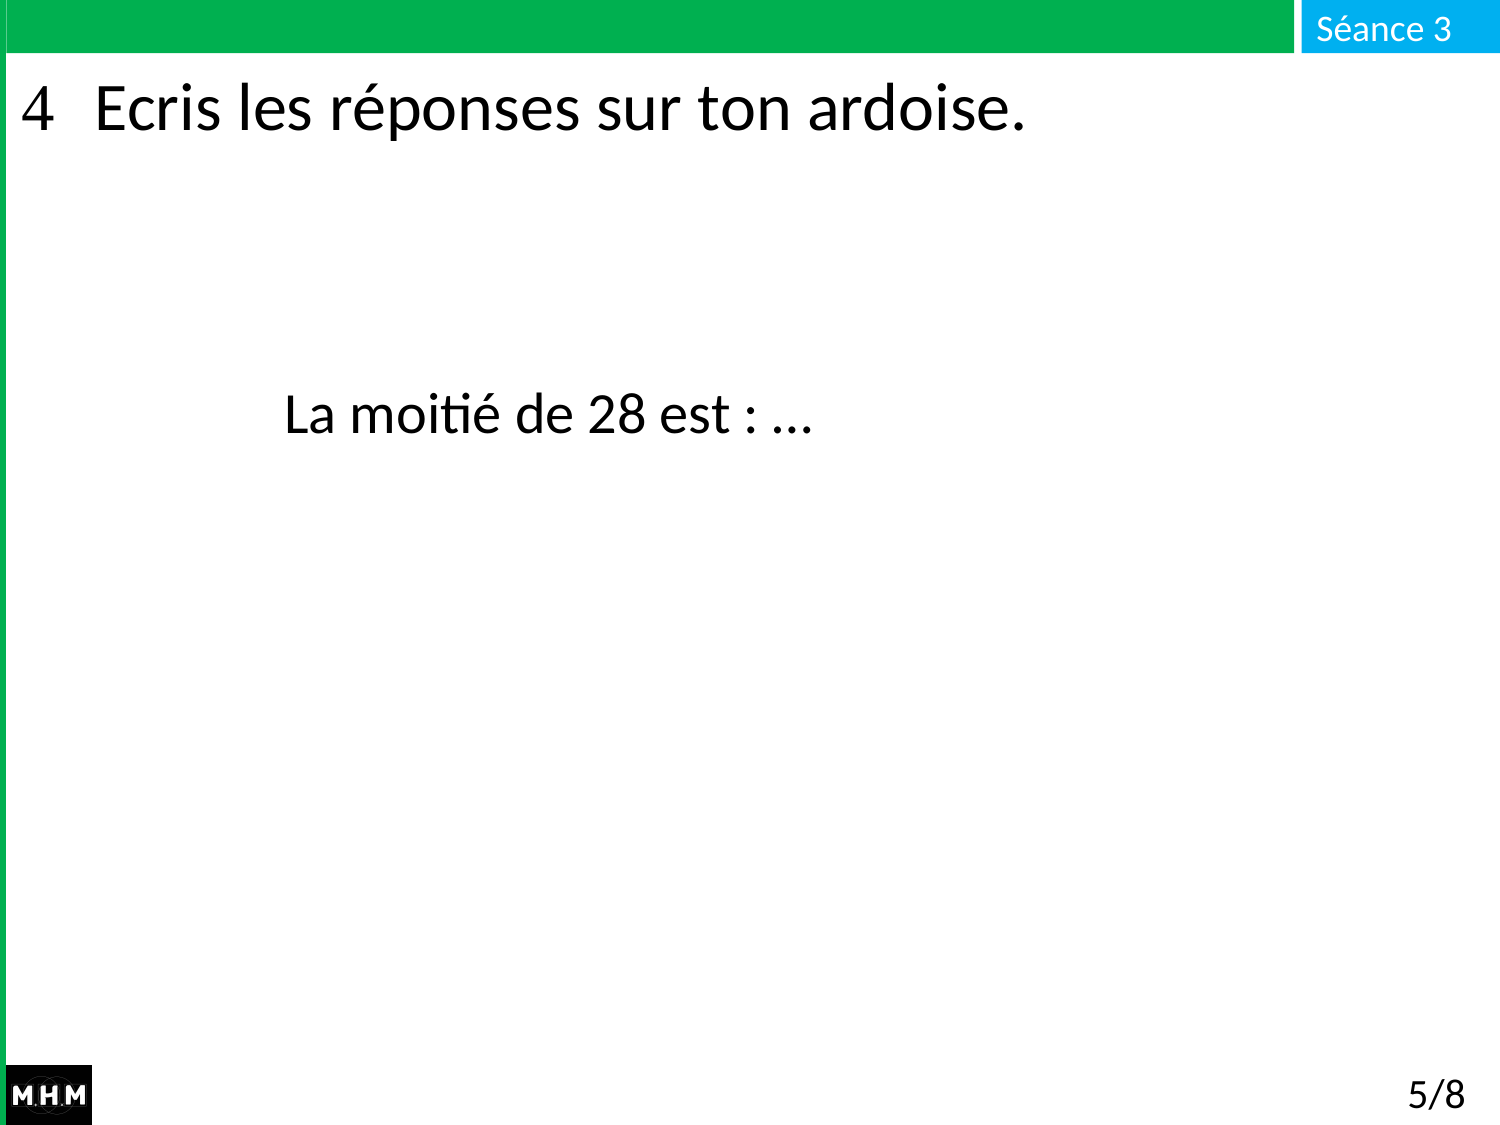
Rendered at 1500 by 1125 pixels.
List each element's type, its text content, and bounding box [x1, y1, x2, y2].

title Ecris les réponses sur ton ardoise. [79, 64, 1374, 153]
text_box La moitié de 28 est : … [269, 297, 829, 498]
list 5/8 [1373, 1064, 1500, 1125]
picture [6, 1065, 92, 1125]
